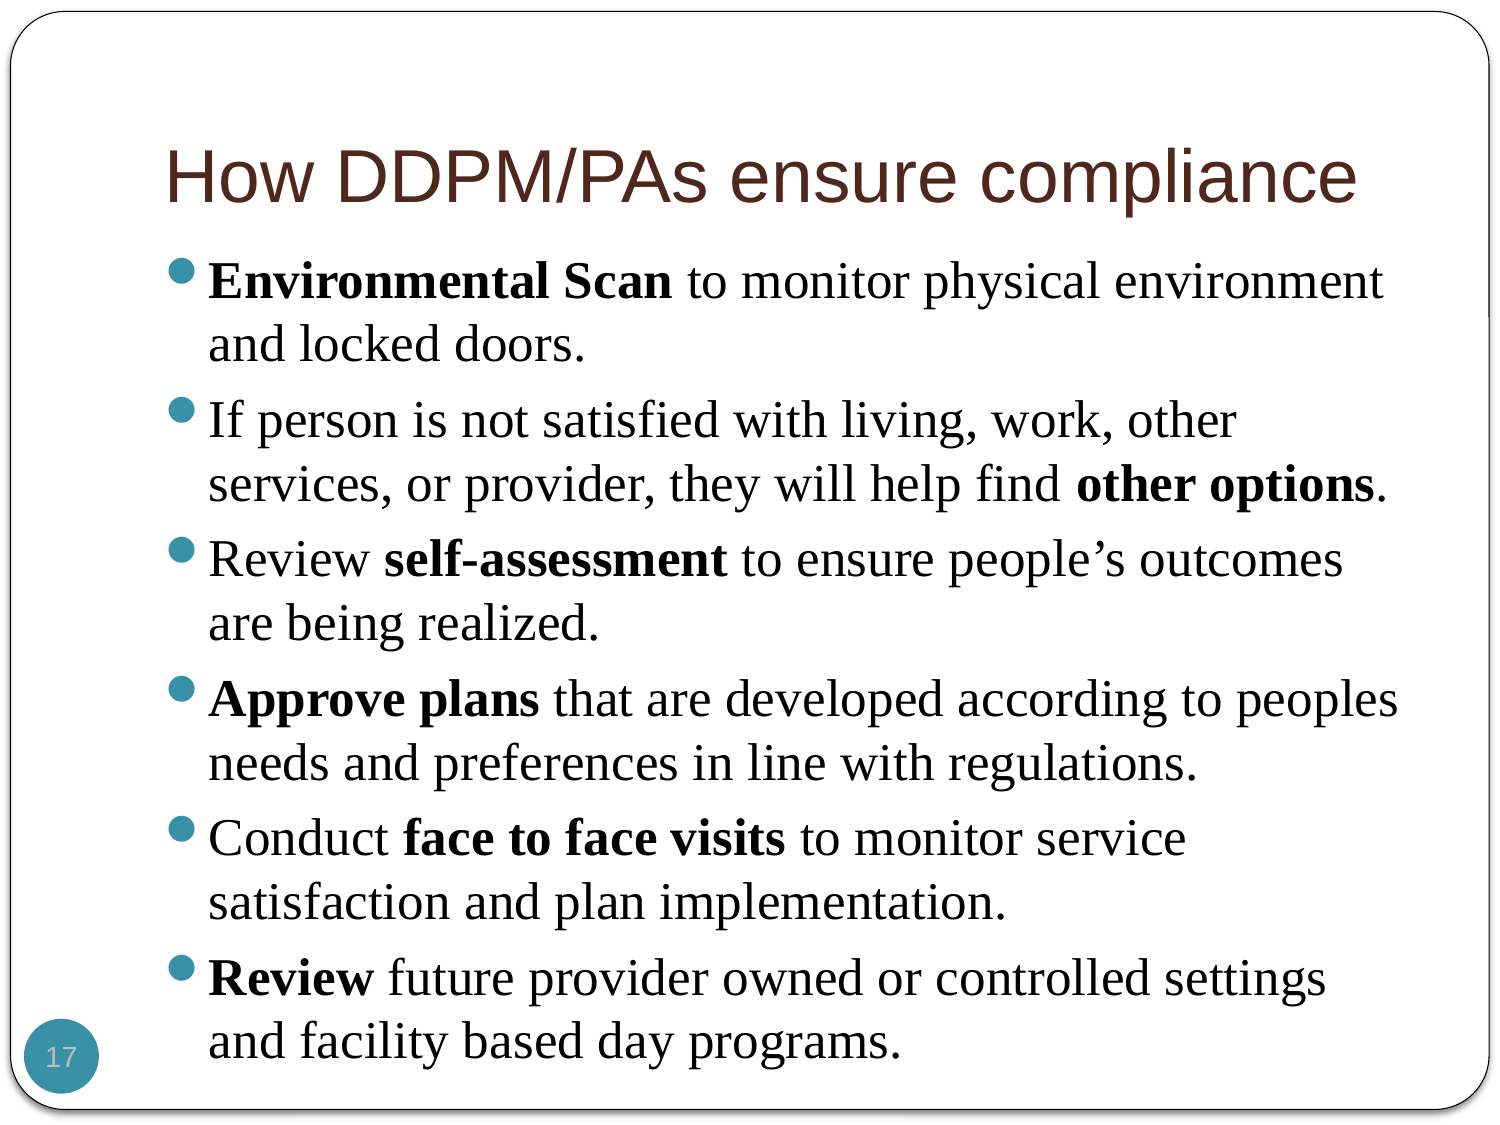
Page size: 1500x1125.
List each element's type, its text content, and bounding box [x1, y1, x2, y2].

title How DDPM/PAs ensure compliance [150, 45, 1425, 233]
slide_number 17 [23, 1018, 99, 1094]
list Environmental Scan to monitor physical environment and locked doors. If person is not satisfied with living, work, other services, or provider, they will help find other options. Review self-assessment to ensure people’s outcomes are being realized. Approve plans that are developed according to peoples needs and preferences in line with regulations. Conduct face to face visits to monitor service satisfaction and plan implementation. Review future provider owned or controlled settings and facility based day programs. [150, 237, 1425, 1080]
